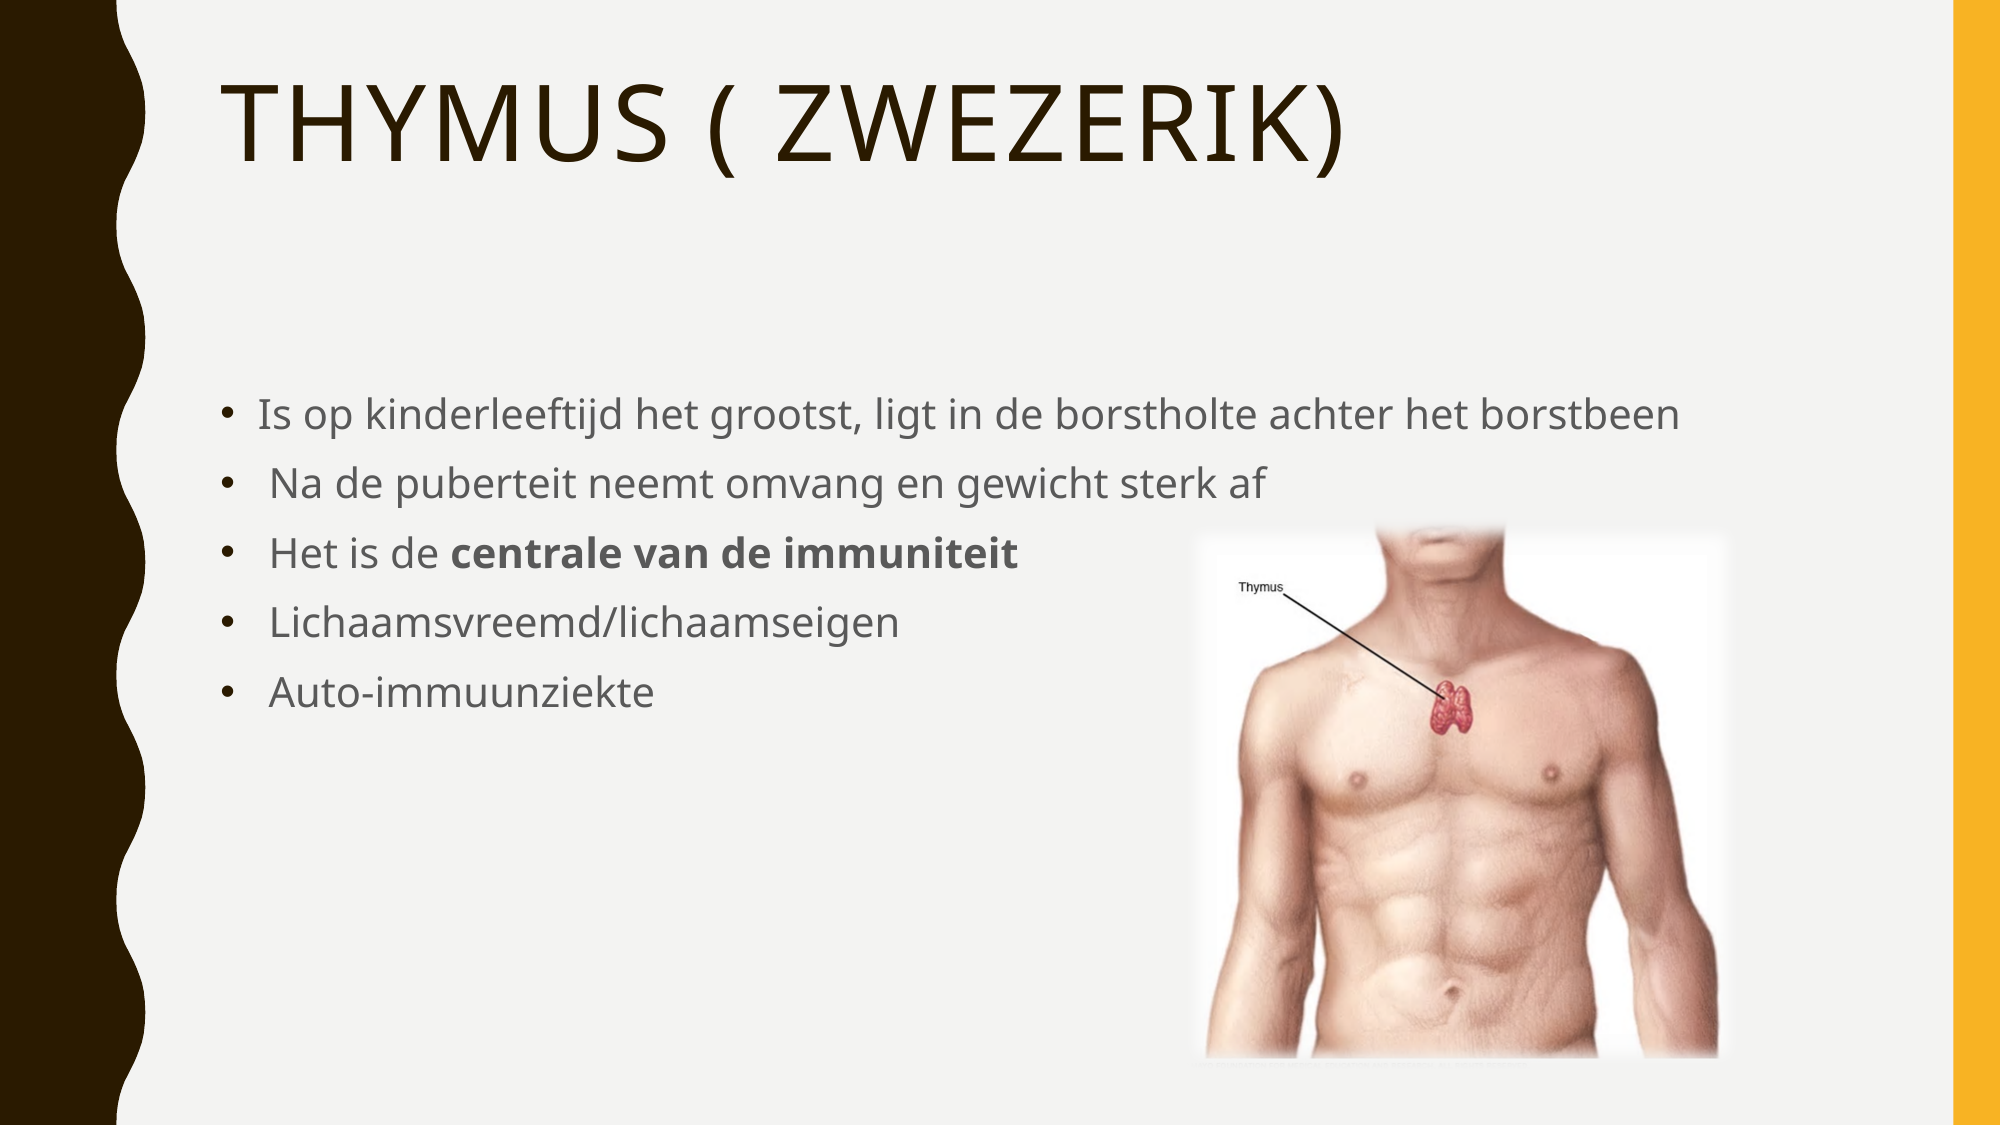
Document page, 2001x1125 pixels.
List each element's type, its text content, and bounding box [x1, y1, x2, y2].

list Is op kinderleeftijd het grootst, ligt in de borstholte achter het borstbeen Na de puberteit neemt omvang en gewicht sterk af Het is de centrale van de immuniteit Lichaamsvreemd/lichaamseigen Auto-immuunziekte [205, 375, 1875, 965]
picture [1179, 517, 1745, 1073]
title Thymus ( zwezerik) [205, 62, 1875, 308]
